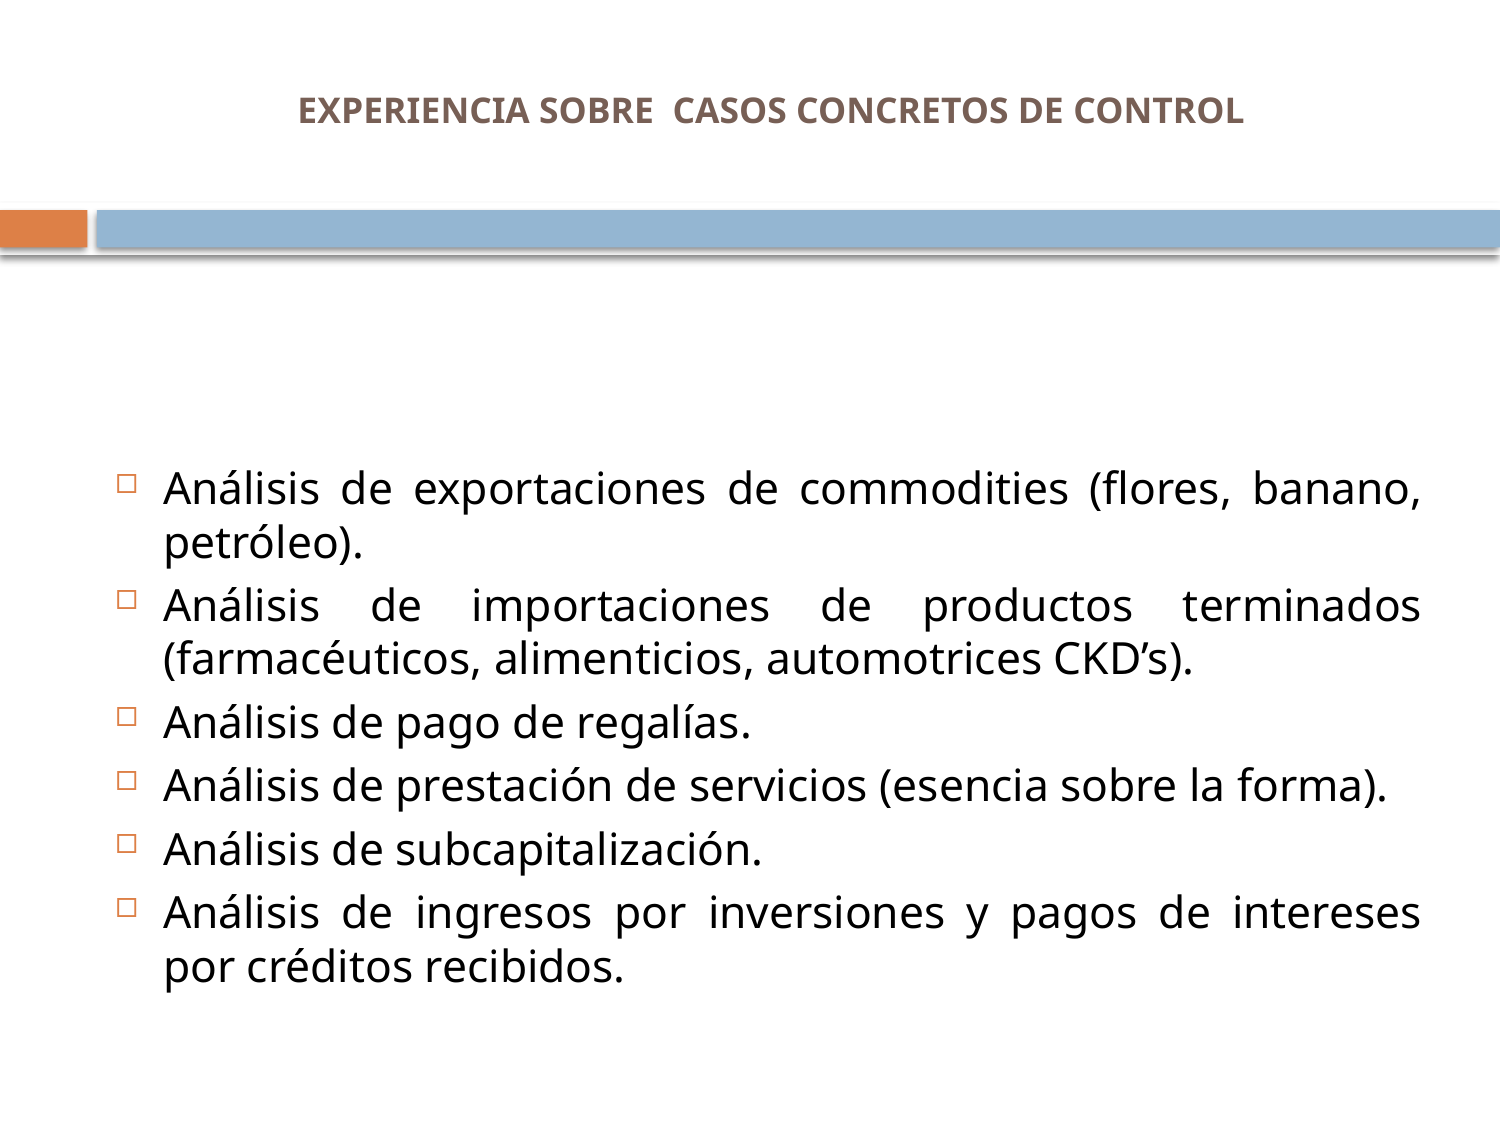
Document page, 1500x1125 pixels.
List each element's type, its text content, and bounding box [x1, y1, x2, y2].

list Análisis de exportaciones de commodities (flores, banano, petróleo). Análisis de importaciones de productos terminados (farmacéuticos, alimenticios, automotrices CKD’s). Análisis de pago de regalías. Análisis de prestación de servicios (esencia sobre la forma). Análisis de subcapitalización. Análisis de ingresos por inversiones y pagos de intereses por créditos recibidos. [100, 262, 1438, 1000]
title EXPERIENCIA SOBRE CASOS CONCRETOS DE CONTROL [100, 37, 1442, 200]
